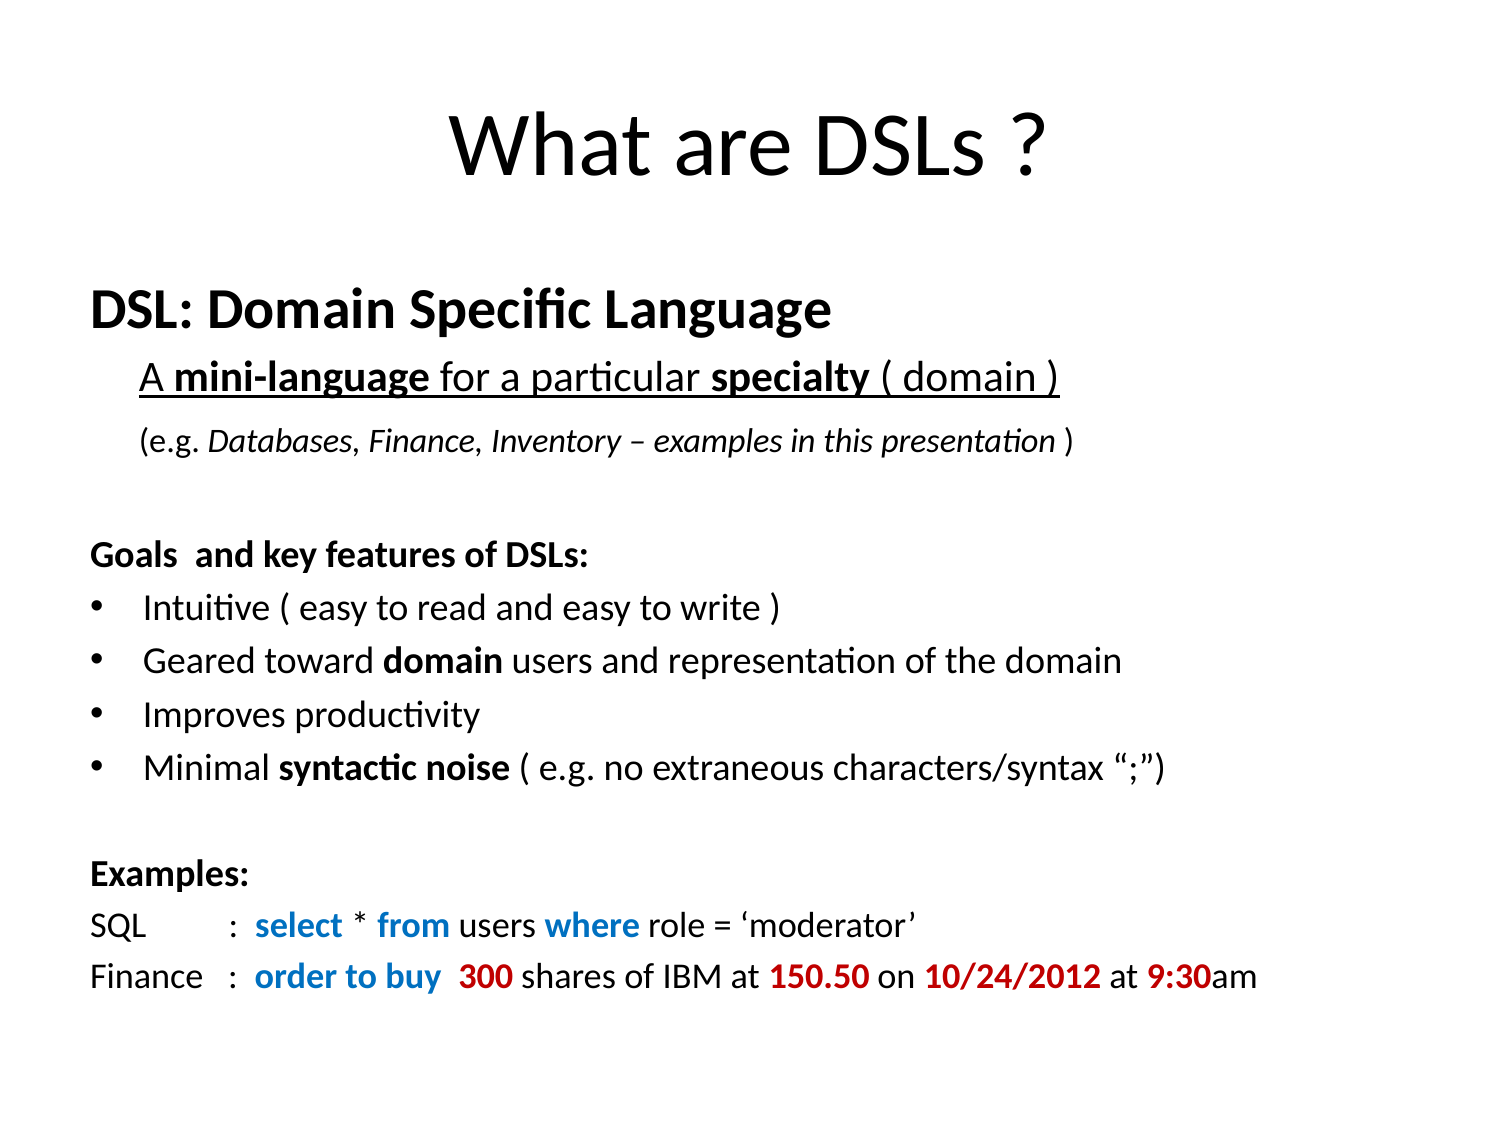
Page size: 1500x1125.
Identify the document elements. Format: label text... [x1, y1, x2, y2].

list DSL: Domain Specific Language A mini-language for a particular specialty ( domain ) (e.g. Databases, Finance, Inventory – examples in this presentation ) Goals and key features of DSLs: Intuitive ( easy to read and easy to write ) Geared toward domain users and representation of the domain Improves productivity Minimal syntactic noise ( e.g. no extraneous characters/syntax “;”) Examples: SQL : select * from users where role = ‘moderator’ Finance : order to buy 300 shares of IBM at 150.50 on 10/24/2012 at 9:30am [75, 262, 1425, 1005]
title What are DSLs ? [75, 45, 1425, 233]
